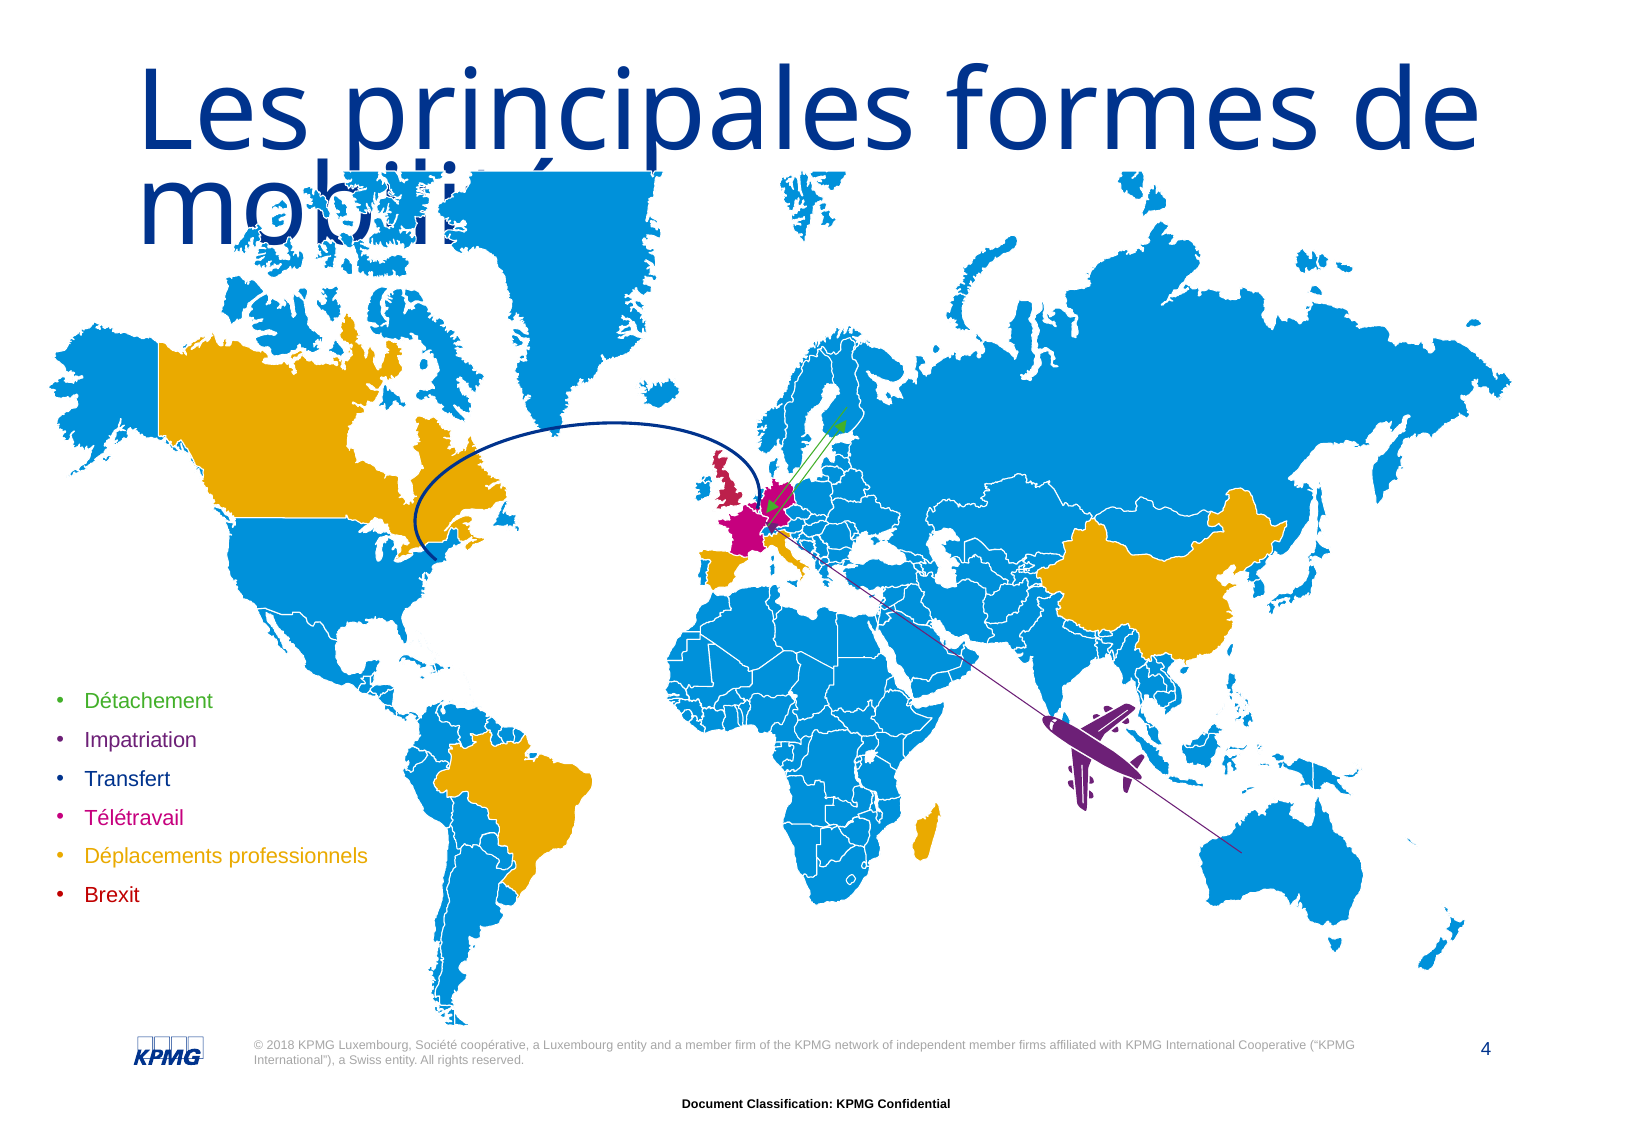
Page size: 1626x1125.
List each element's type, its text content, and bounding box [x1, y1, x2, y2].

title Les principales formes de mobilité [135, 74, 1490, 170]
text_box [764, 521, 1242, 853]
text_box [766, 407, 848, 514]
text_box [767, 419, 847, 526]
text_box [47, 170, 1514, 1027]
